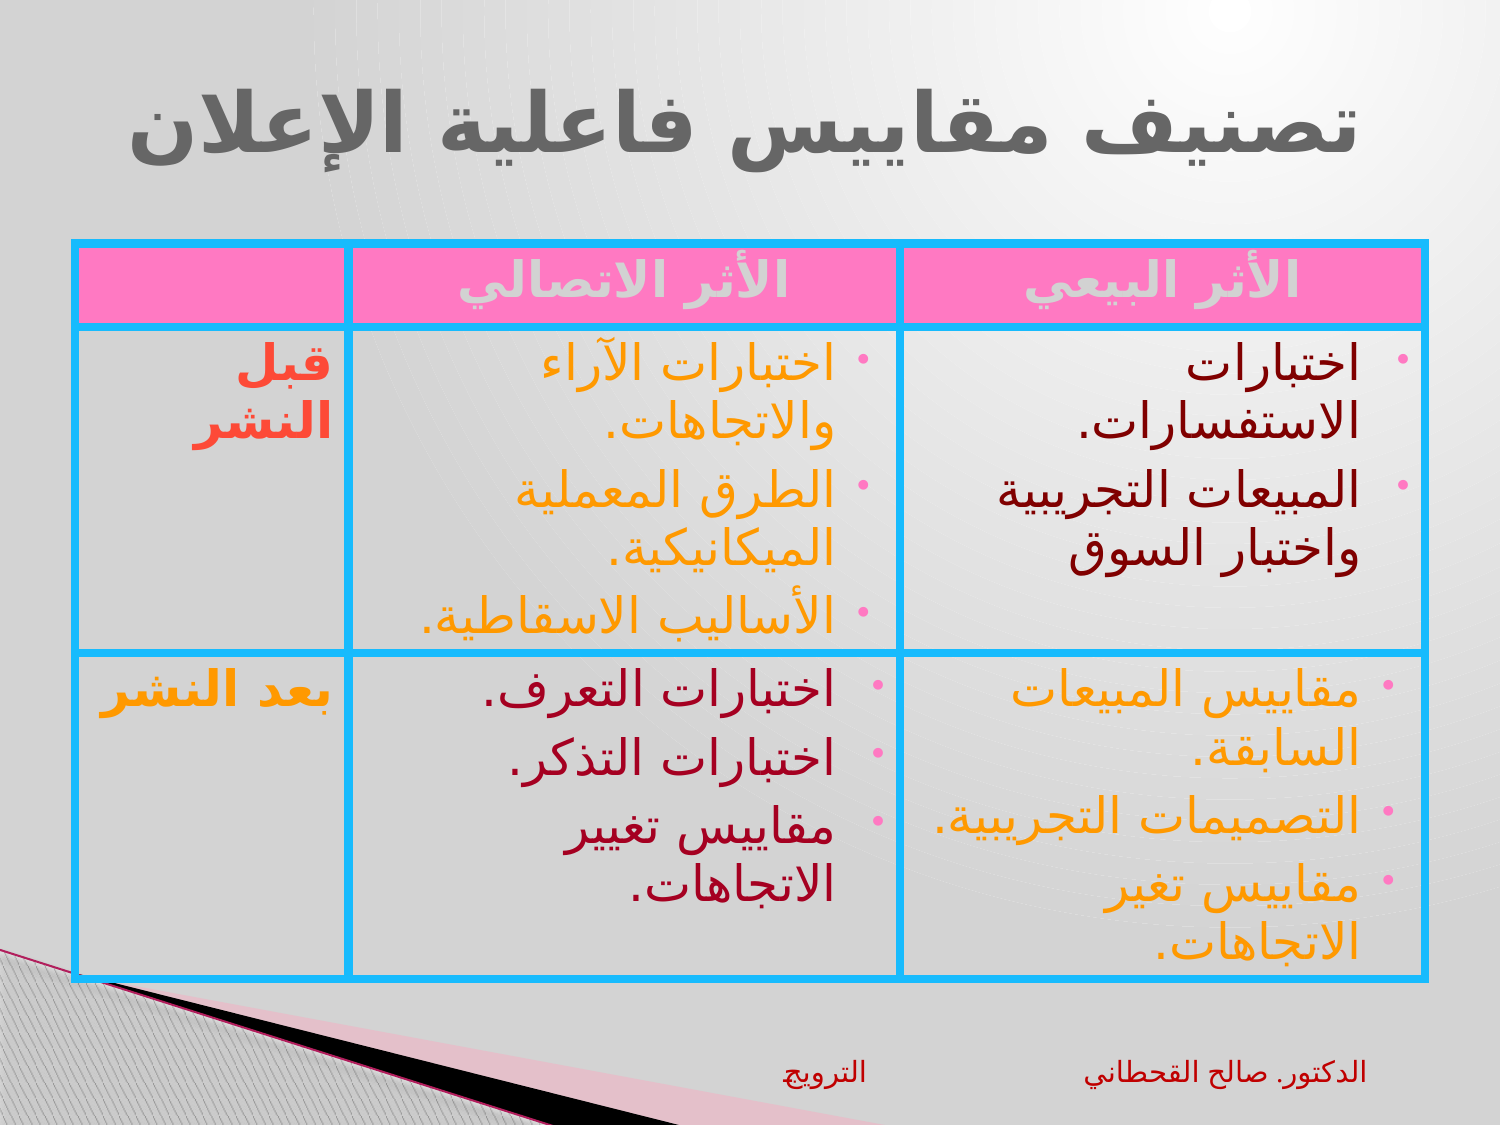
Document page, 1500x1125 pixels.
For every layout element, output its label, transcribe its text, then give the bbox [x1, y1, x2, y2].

table_cell مقاييس المبيعات السابقة. التصميمات التجريبية. مقاييس تغير الاتجاهات. [904, 657, 1421, 975]
table_cell قبل النشر [79, 331, 344, 649]
table_cell اختبارات الاستفسارات. المبيعات التجريبية واختبار السوق [904, 331, 1421, 649]
footer الترويج الدكتور. صالح القحطاني [585, 1041, 1383, 1125]
table_cell اختبارات التعرف. اختبارات التذكر. مقاييس تغيير الاتجاهات. [353, 657, 896, 975]
table_header الأثر الاتصالي [353, 248, 896, 323]
title تصنيف مقاييس فاعلية الإعلان [112, 24, 1388, 213]
table_cell بعد النشر [79, 657, 344, 975]
table_header الأثر البيعي [904, 248, 1421, 323]
table_header [79, 248, 344, 323]
table_cell اختبارات الآراء والاتجاهات. الطرق المعملية الميكانيكية. الأساليب الاسقاطية. [353, 331, 896, 649]
